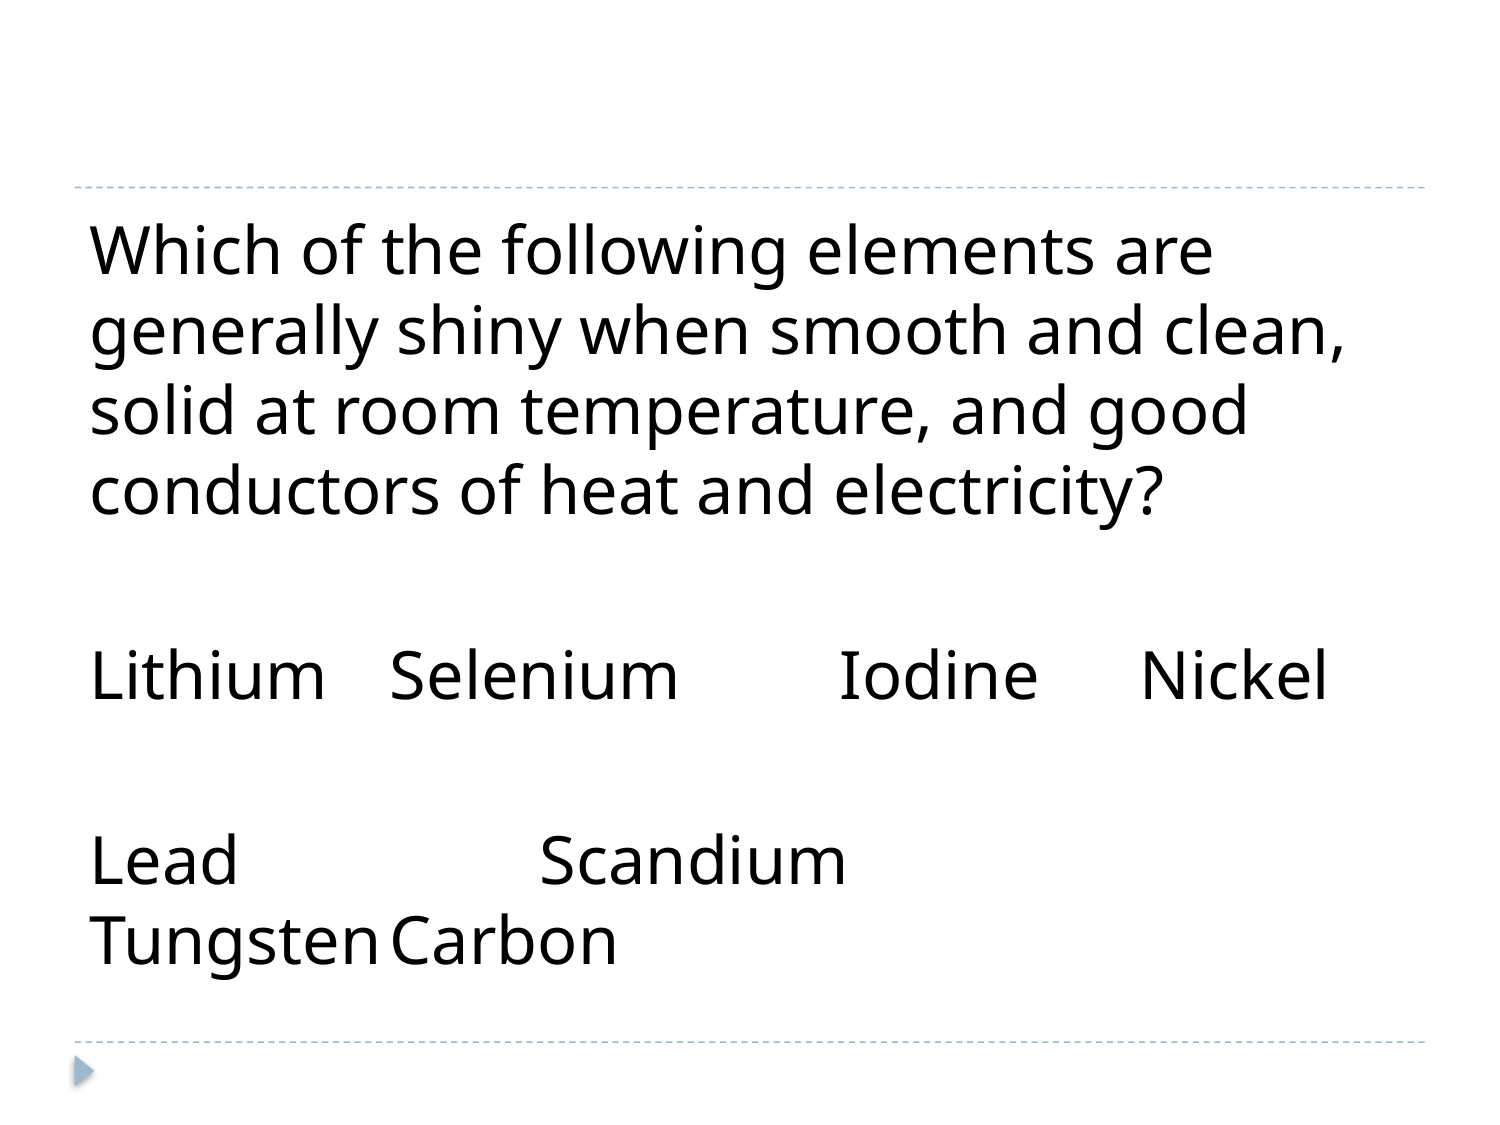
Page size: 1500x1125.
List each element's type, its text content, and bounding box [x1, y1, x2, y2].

list Which of the following elements are generally shiny when smooth and clean, solid at room temperature, and good conductors of heat and electricity? Lithium Selenium Iodine Nickel Lead Scandium Tungsten Carbon [75, 200, 1425, 1010]
